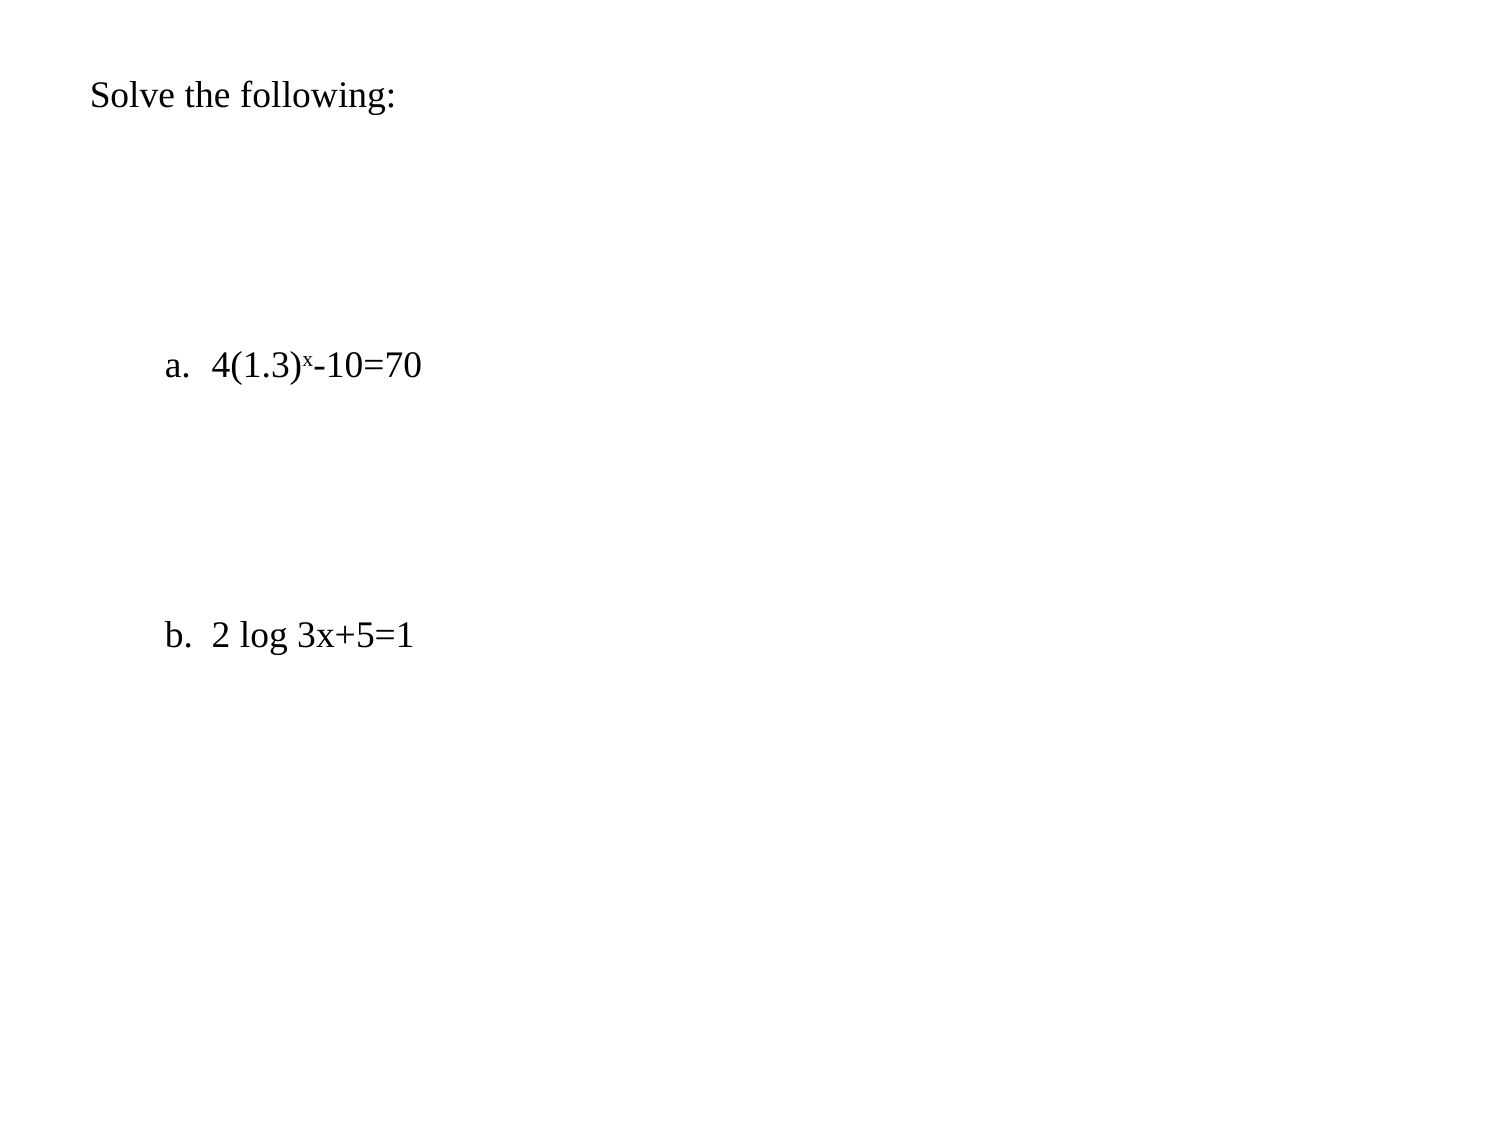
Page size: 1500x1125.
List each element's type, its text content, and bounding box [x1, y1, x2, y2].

text_box Solve the following: 4(1.3)x-10=70 2 log 3x+5=1 [74, 62, 825, 663]
